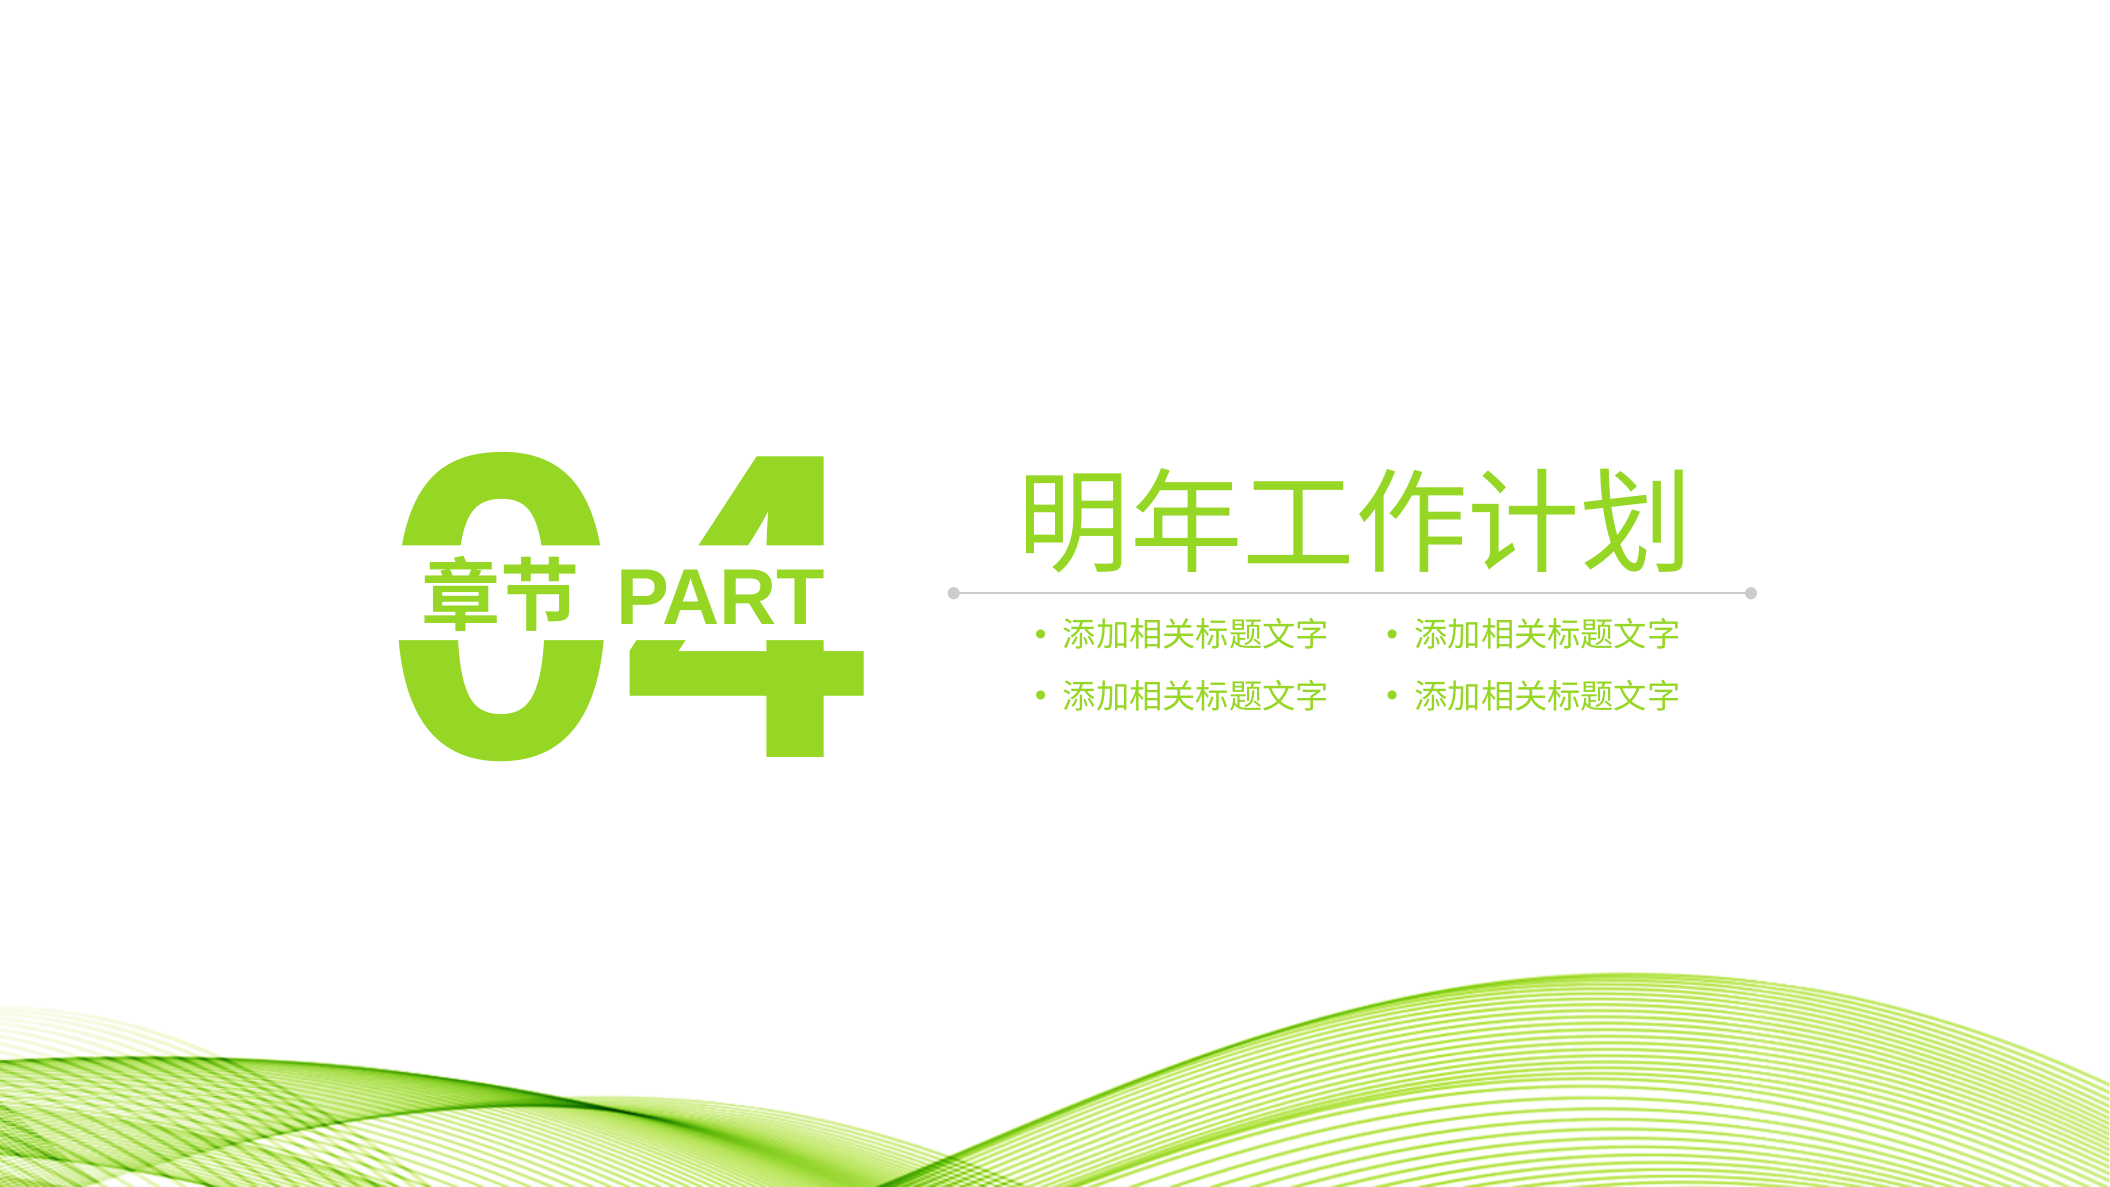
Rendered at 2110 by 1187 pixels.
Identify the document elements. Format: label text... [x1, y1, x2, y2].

text_box 明年工作计划 [1017, 450, 1751, 586]
text_box 添加相关标题文字 [1371, 667, 1696, 723]
text_box 04 [259, 320, 988, 846]
text_box 添加相关标题文字 [1019, 667, 1344, 723]
text_box 添加相关标题文字 [1019, 606, 1344, 661]
picture [0, 0, 2110, 1187]
text_box 添加相关标题文字 [1371, 606, 1696, 661]
text_box 章节 PART [338, 545, 908, 641]
